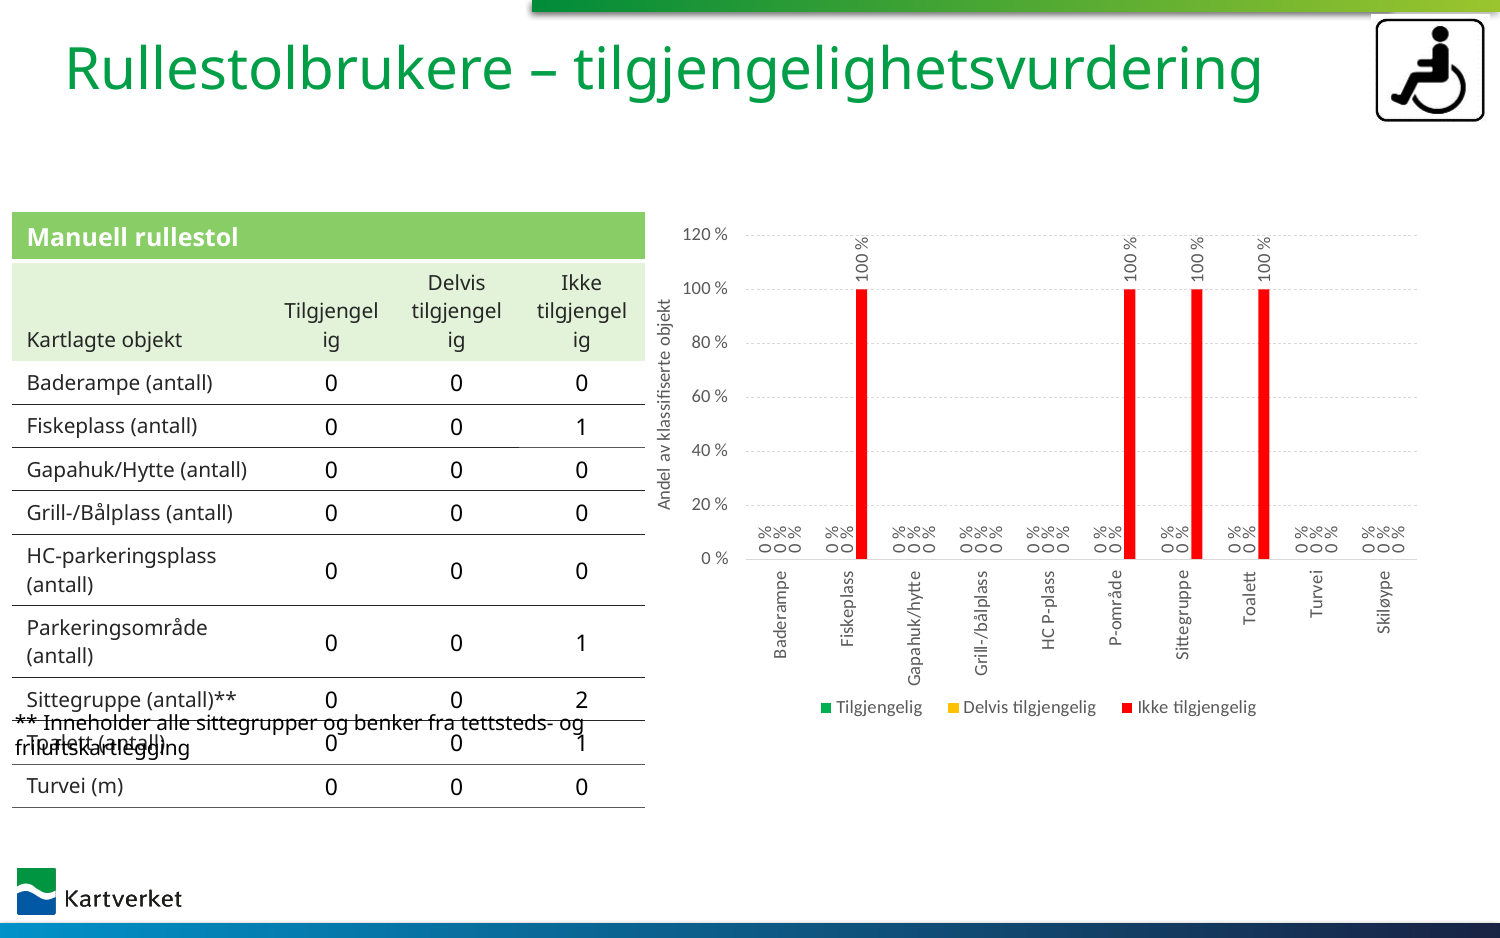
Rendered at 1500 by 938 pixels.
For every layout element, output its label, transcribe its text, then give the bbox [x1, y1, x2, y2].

table_cell 0 [394, 768, 519, 807]
picture [643, 218, 1427, 728]
table_cell 0 [269, 361, 394, 404]
table_cell 0 [394, 361, 519, 404]
table_cell 2 [519, 678, 638, 702]
table_cell 0 [394, 448, 519, 490]
table_cell 0 [269, 405, 394, 447]
table_cell Gapahuk/Hytte (antall) [12, 448, 269, 490]
table_cell 0 [394, 535, 519, 605]
text_box ** Inneholder alle sittegrupper og benker fra tettsteds- og friluftskartlegging [0, 702, 745, 768]
table_cell 0 [394, 491, 519, 534]
table_cell 1 [519, 606, 638, 677]
table_cell 0 [269, 768, 394, 807]
table_cell 0 [519, 448, 638, 490]
table_cell 1 [519, 405, 638, 447]
table_header Manuell rullestol [12, 212, 645, 259]
table_cell Baderampe (antall) [12, 361, 269, 404]
table_cell Grill-/Bålplass (antall) [12, 491, 269, 534]
table_cell 0 [269, 448, 394, 490]
table_cell 0 [269, 606, 394, 677]
table_cell 0 [394, 678, 519, 702]
picture [1371, 13, 1491, 127]
table_cell Sittegruppe (antall)** [12, 678, 269, 702]
table_cell 0 [269, 491, 394, 534]
table_cell 0 [519, 535, 638, 605]
table_cell 0 [269, 535, 394, 605]
table_cell Parkeringsområde (antall) [12, 606, 269, 677]
table_cell 0 [519, 768, 645, 807]
table_cell Turvei (m) [12, 768, 269, 807]
table_cell HC-parkeringsplass (antall) [12, 535, 269, 605]
table_cell 0 [394, 405, 519, 447]
table_cell Tilgjengelig [269, 263, 394, 361]
table_cell 0 [269, 678, 394, 702]
table_cell 0 [519, 361, 638, 404]
table_cell Delvis tilgjengelig [394, 263, 519, 361]
table_cell Kartlagte objekt [12, 263, 269, 361]
table_cell 0 [519, 491, 638, 534]
text_box Rullestolbrukere – tilgjengelighetsvurdering [49, 12, 1372, 109]
table_cell 0 [394, 606, 519, 677]
table_cell Ikke tilgjengelig [519, 263, 638, 361]
table_cell Fiskeplass (antall) [12, 405, 269, 447]
